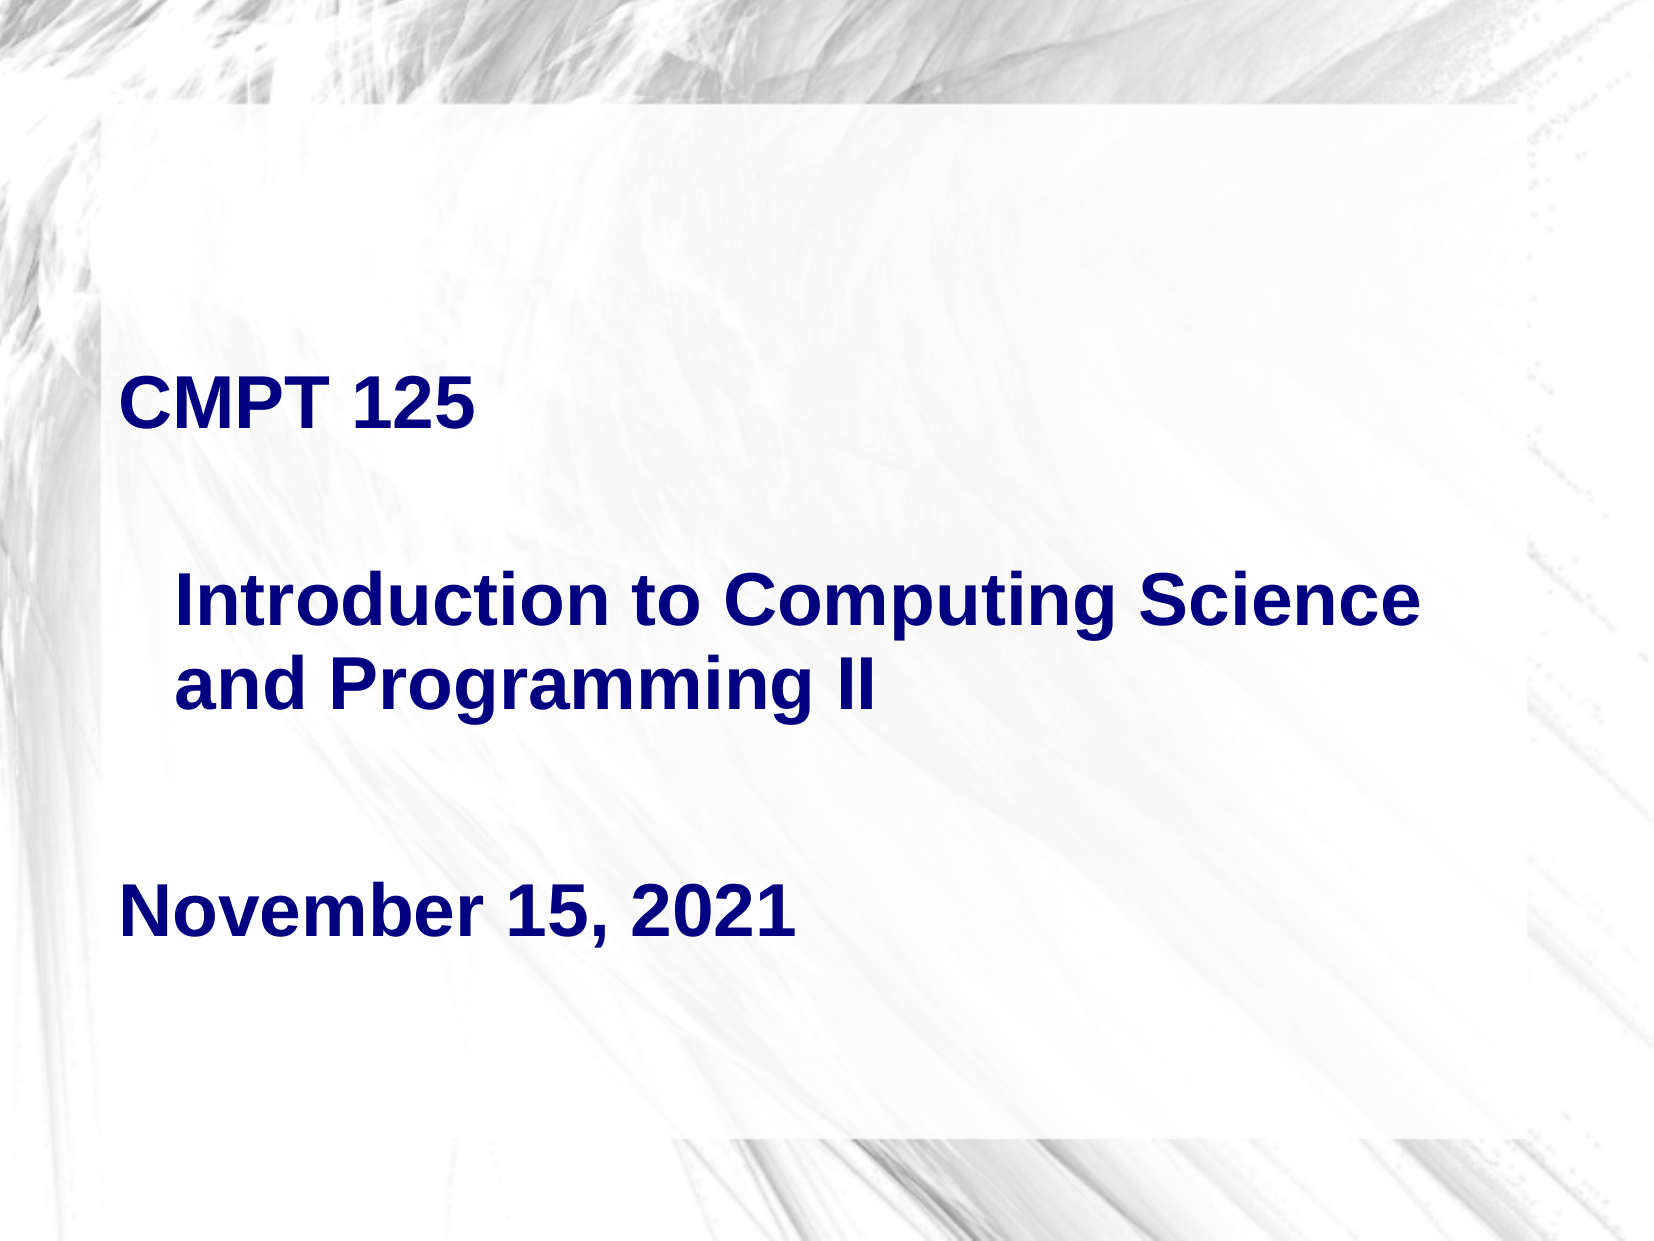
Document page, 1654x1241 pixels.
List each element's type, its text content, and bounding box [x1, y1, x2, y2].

list CMPT 125 Introduction to Computing Science and Programming II November 15, 2021 [118, 236, 1571, 1171]
picture [0, 0, 1654, 1241]
